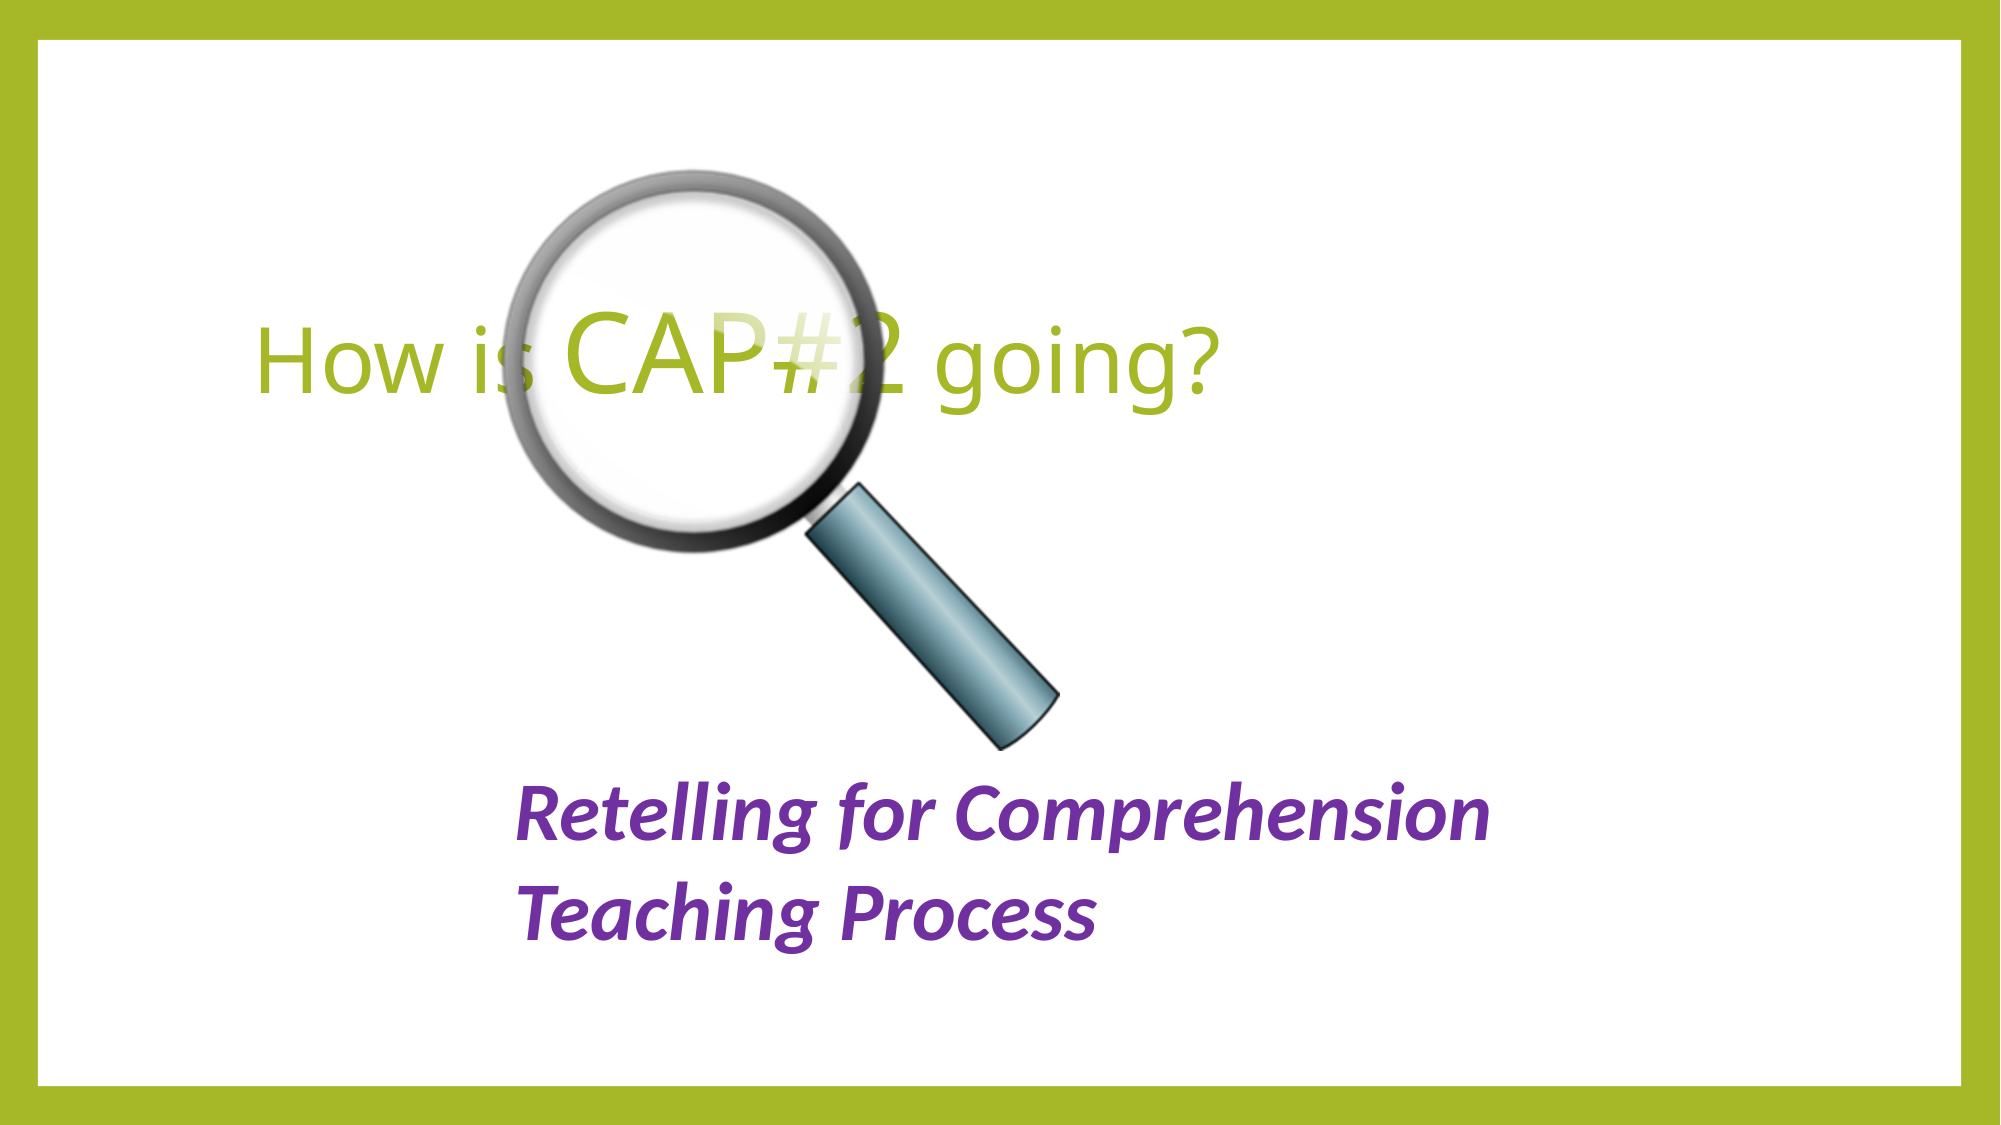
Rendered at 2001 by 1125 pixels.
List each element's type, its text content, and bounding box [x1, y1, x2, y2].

title How is CAP#2 going? [236, 202, 493, 511]
text_box Retelling for Comprehension Teaching Process [499, 750, 1712, 965]
picture [499, 166, 1060, 751]
title How is CAP#2 going? [1064, 202, 1419, 511]
